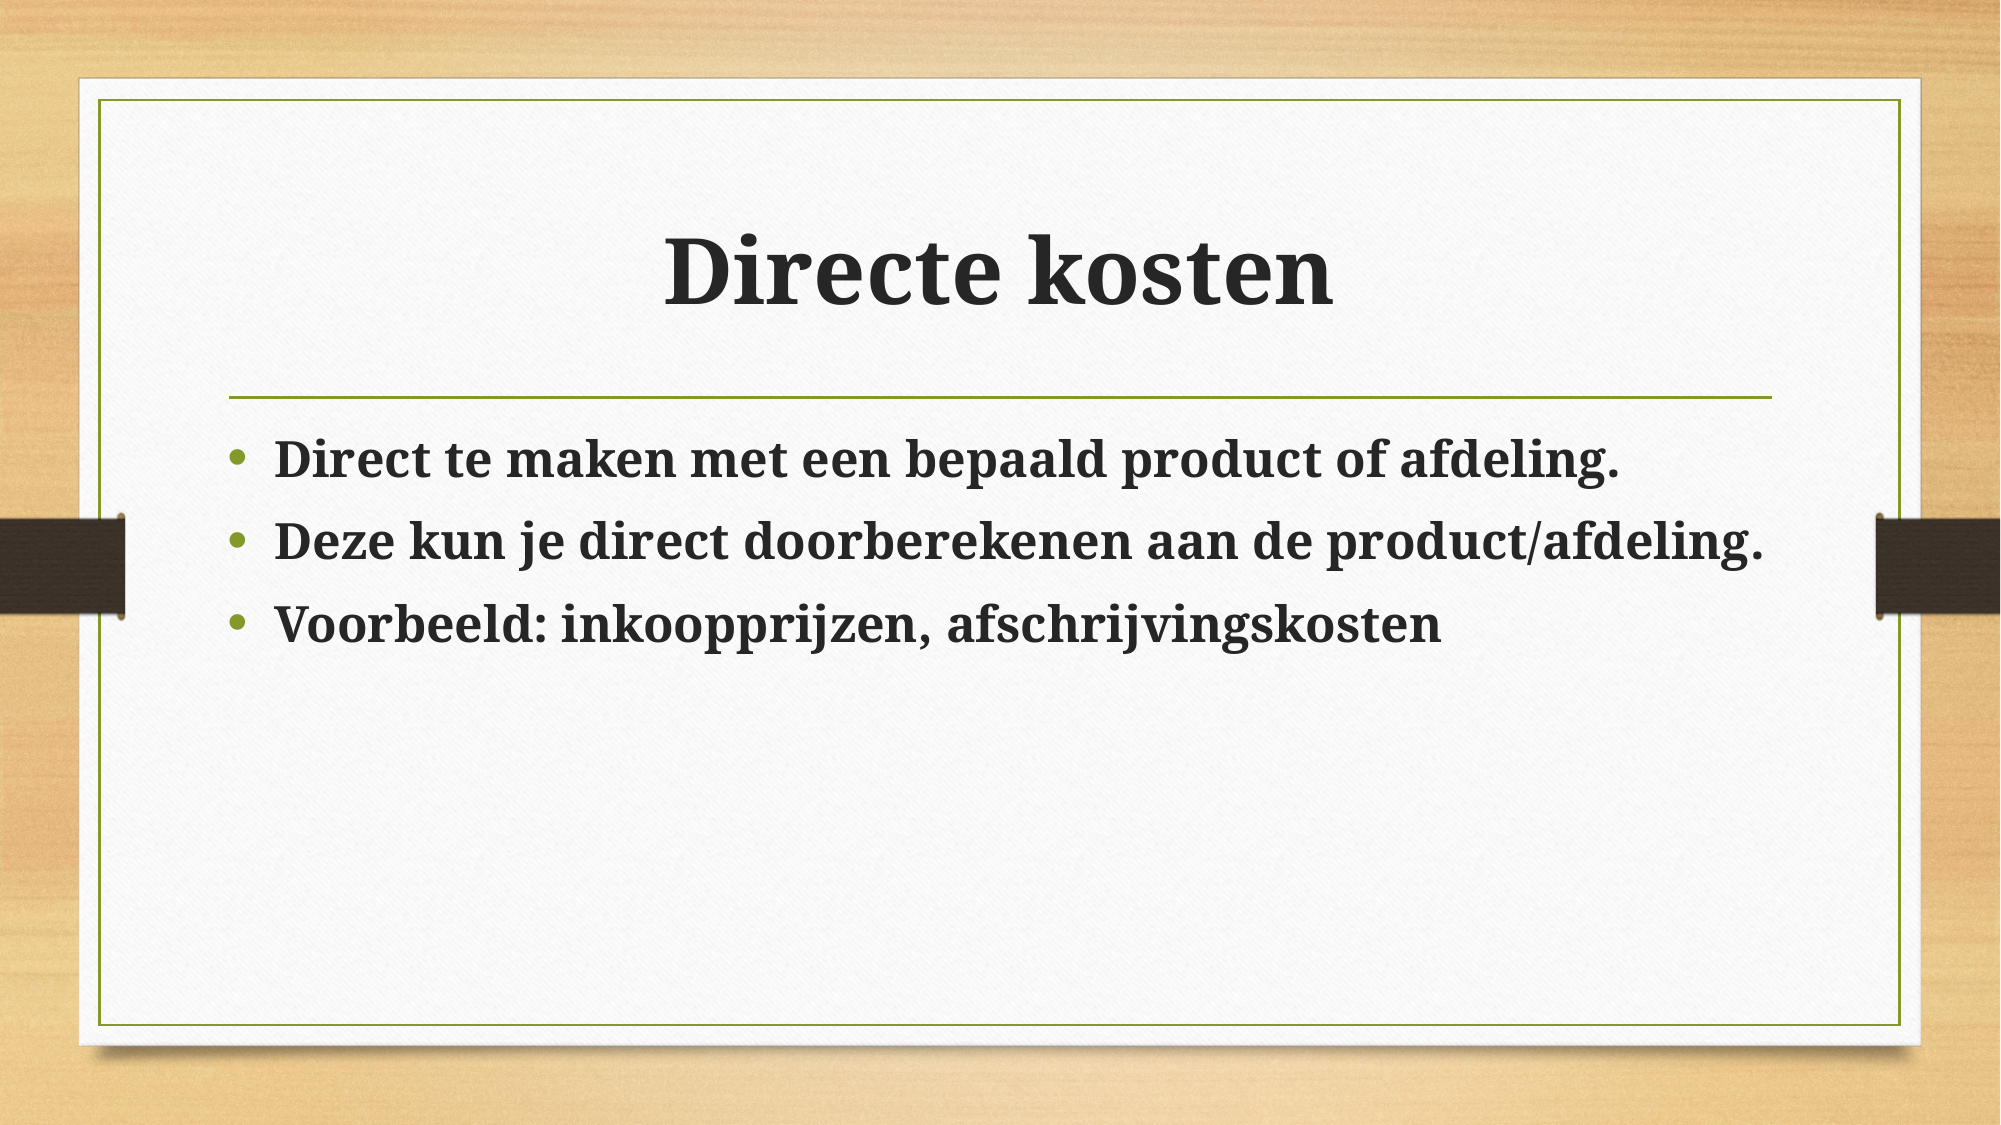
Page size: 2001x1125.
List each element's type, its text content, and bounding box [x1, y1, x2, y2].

title Directe kosten [212, 161, 1788, 375]
picture [0, 0, 2001, 1125]
list Direct te maken met een bepaald product of afdeling. Deze kun je direct doorberekenen aan de product/afdeling. Voorbeeld: inkoopprijzen, afschrijvingskosten [212, 419, 1788, 964]
